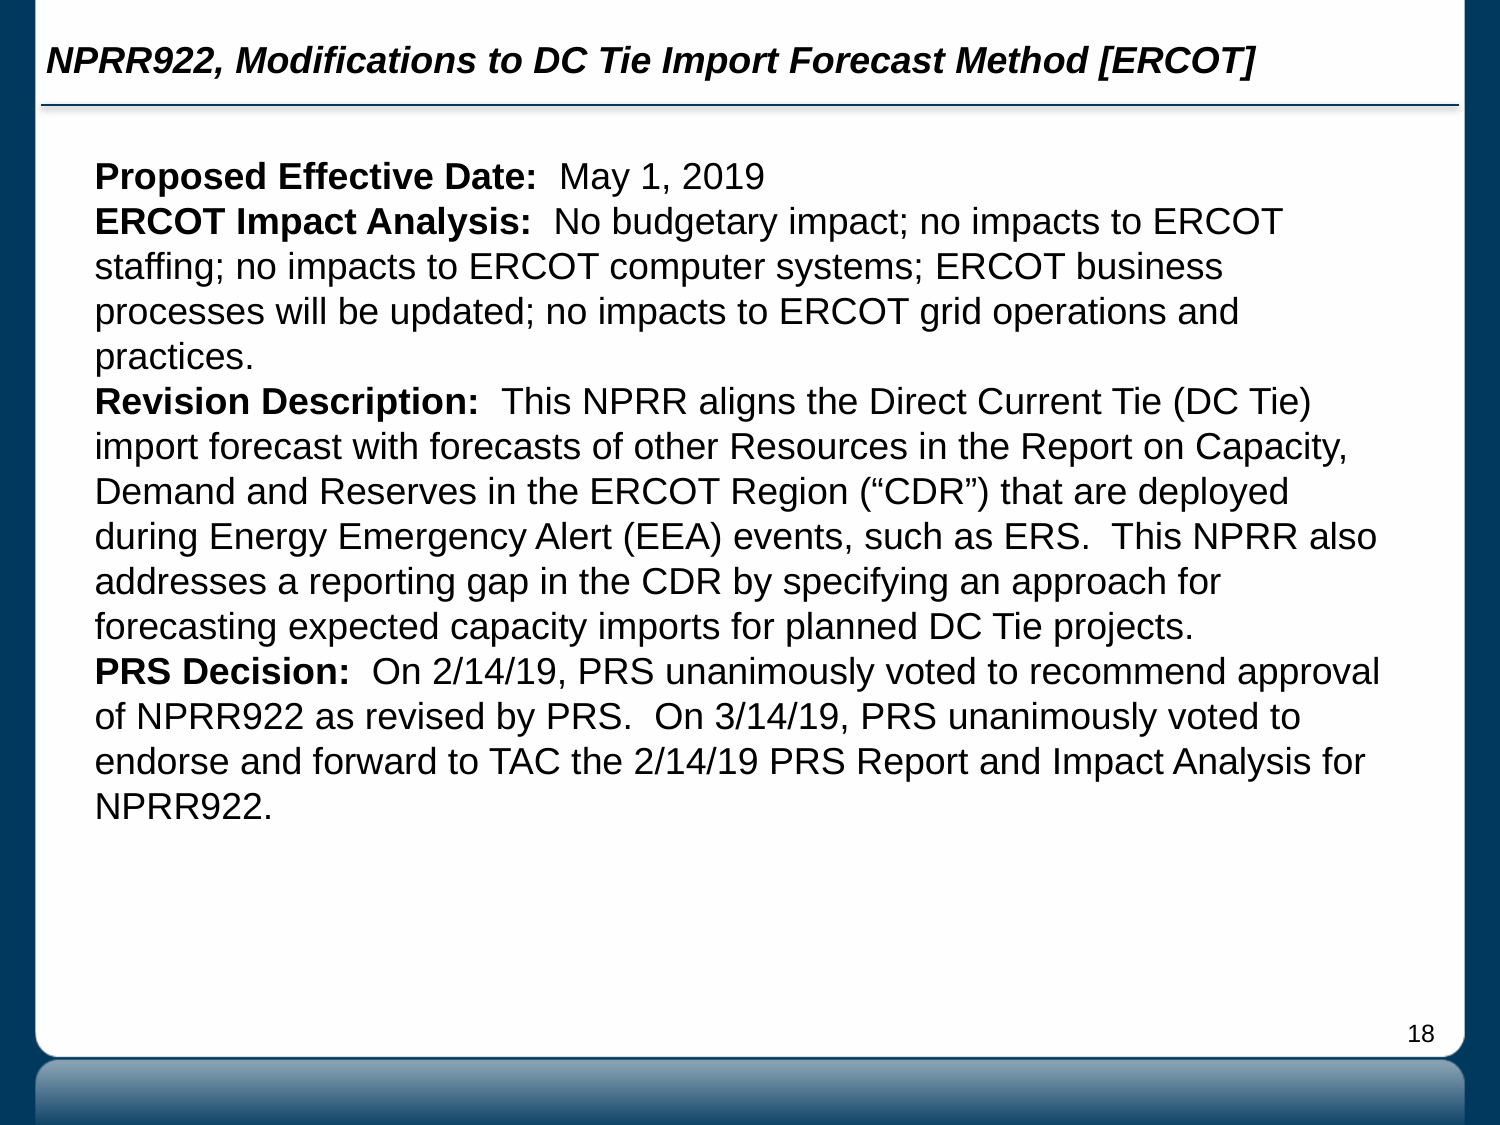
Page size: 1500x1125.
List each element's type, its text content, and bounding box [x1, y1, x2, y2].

text_box Proposed Effective Date: May 1, 2019 ERCOT Impact Analysis: No budgetary impact; no impacts to ERCOT staffing; no impacts to ERCOT computer systems; ERCOT business processes will be updated; no impacts to ERCOT grid operations and practices. Revision Description: This NPRR aligns the Direct Current Tie (DC Tie) import forecast with forecasts of other Resources in the Report on Capacity, Demand and Reserves in the ERCOT Region (“CDR”) that are deployed during Energy Emergency Alert (EEA) events, such as ERS. This NPRR also addresses a reporting gap in the CDR by specifying an approach for forecasting expected capacity imports for planned DC Tie projects. PRS Decision: On 2/14/19, PRS unanimously voted to recommend approval of NPRR922 as revised by PRS. On 3/14/19, PRS unanimously voted to endorse and forward to TAC the 2/14/19 PRS Report and Impact Analysis for NPRR922. [79, 144, 1419, 834]
title NPRR922, Modifications to DC Tie Import Forecast Method [ERCOT] [31, 20, 1464, 97]
picture [35, 0, 1465, 1125]
